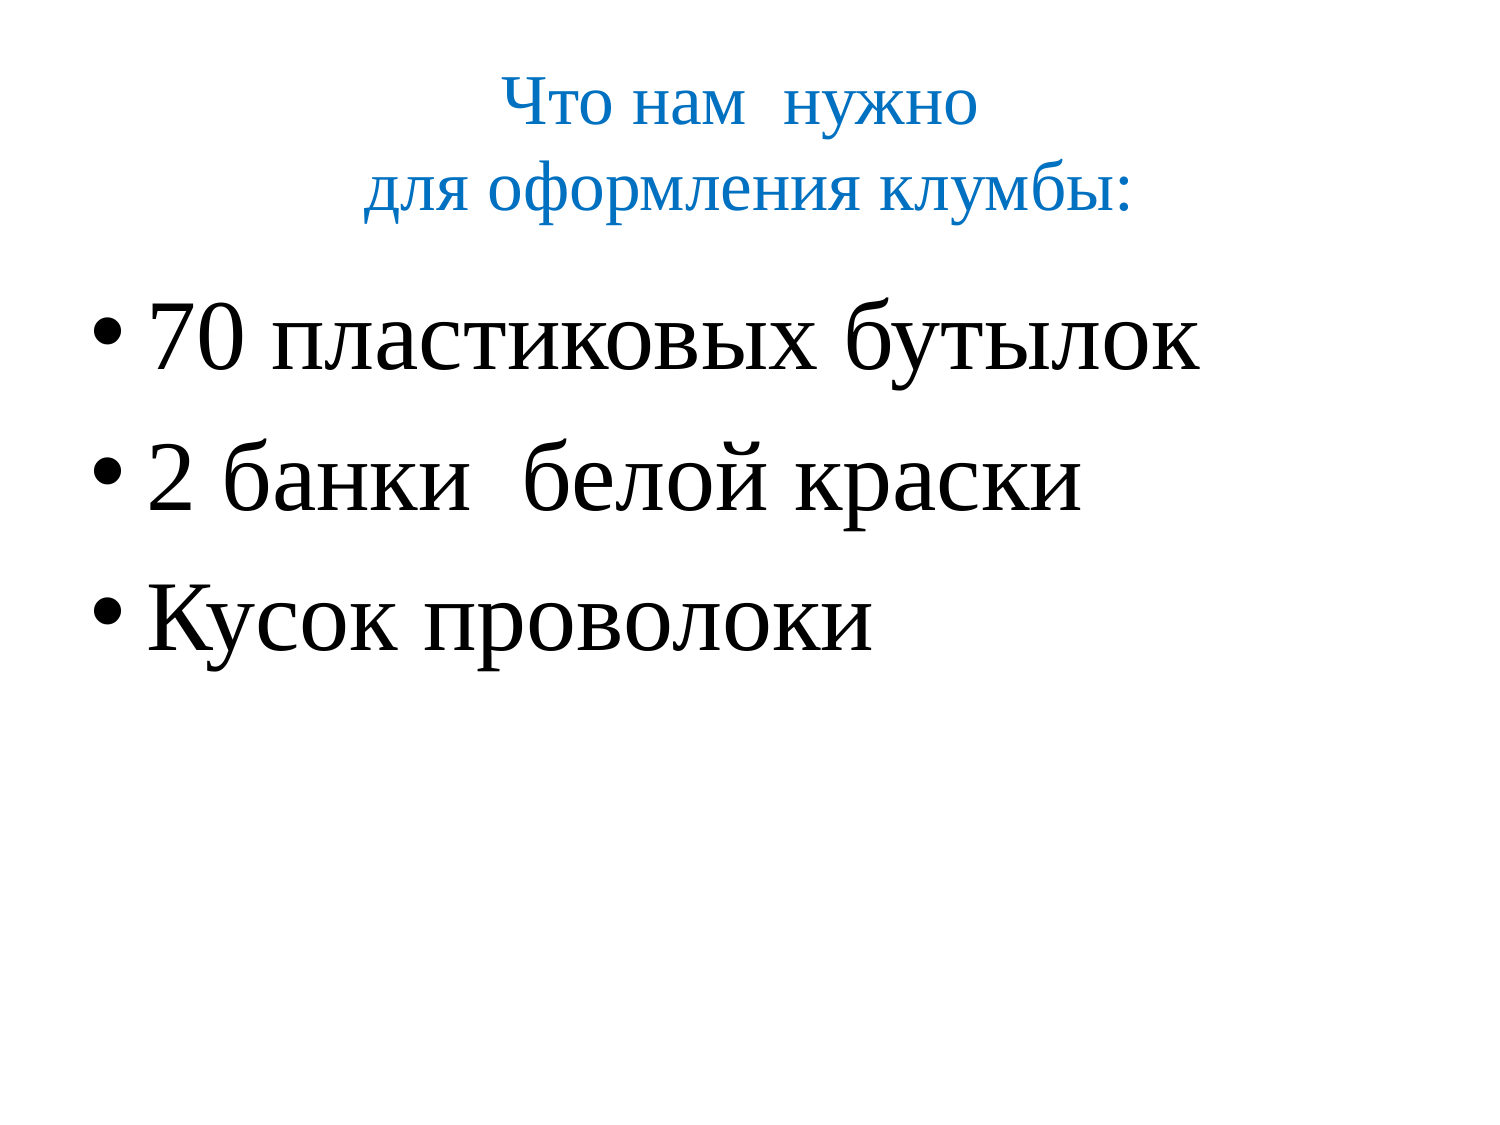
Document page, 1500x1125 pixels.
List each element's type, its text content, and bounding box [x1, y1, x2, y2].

list 70 пластиковых бутылок 2 банки белой краски Кусок проволоки [75, 262, 1425, 1005]
title Что нам нужно для оформления клумбы: [75, 45, 1425, 233]
